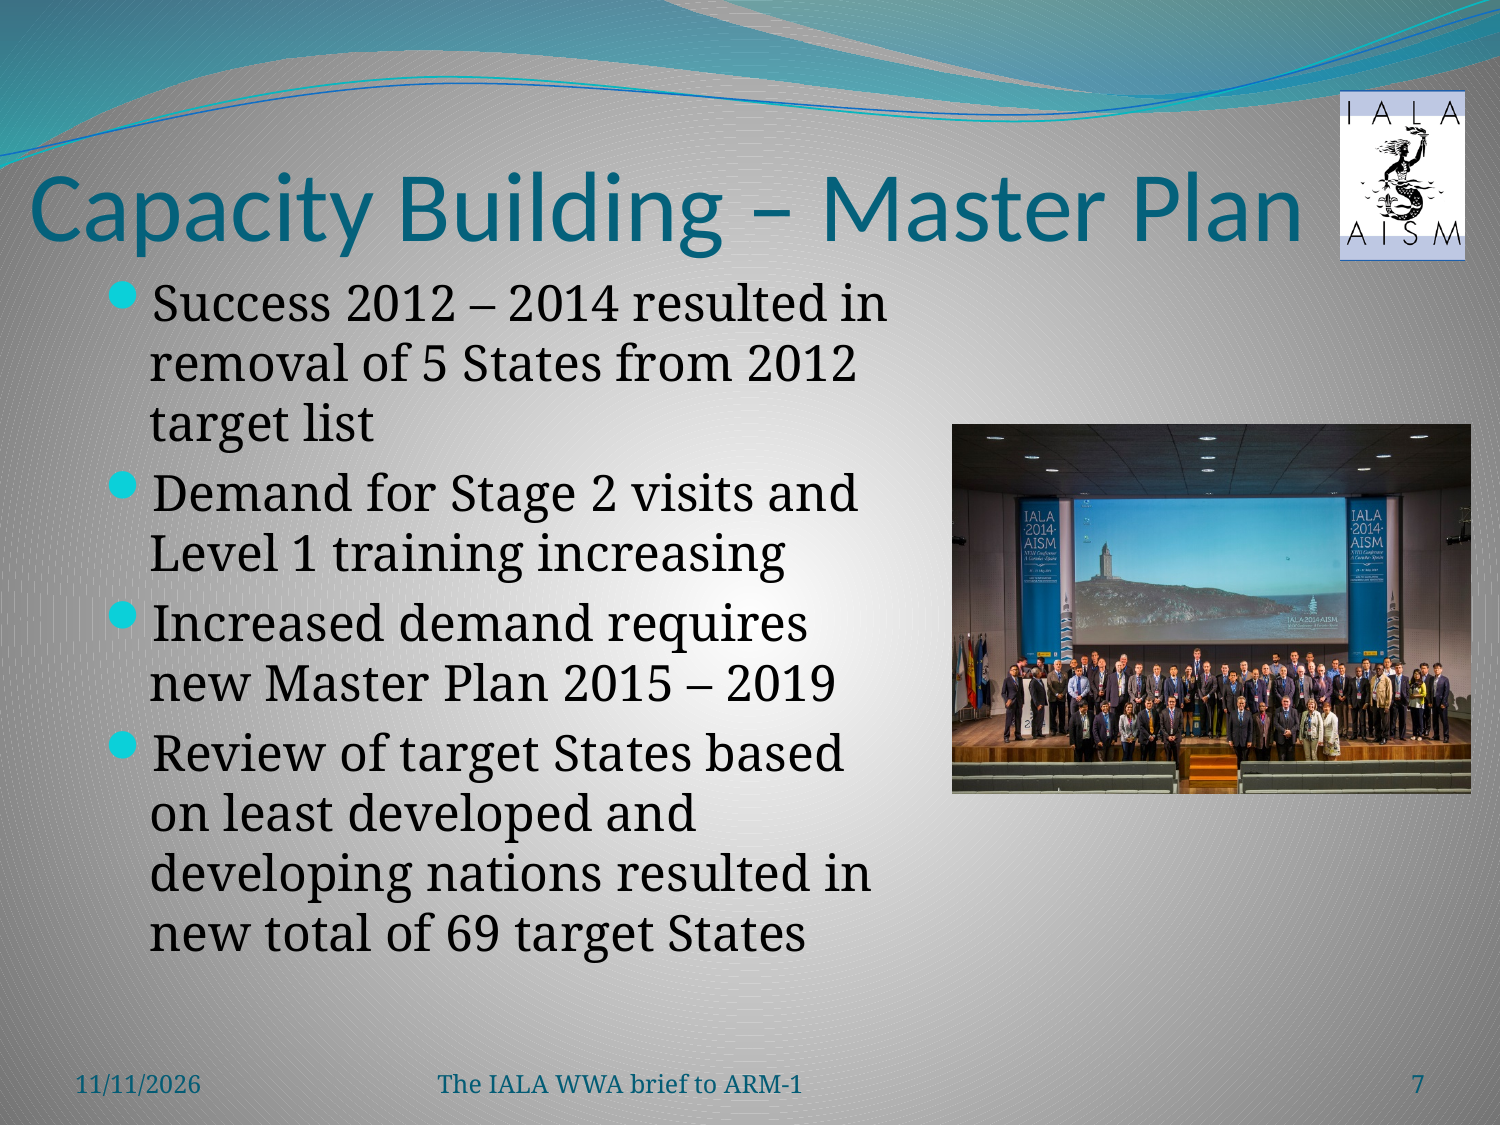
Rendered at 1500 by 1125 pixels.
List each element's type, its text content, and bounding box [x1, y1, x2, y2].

picture [1340, 90, 1465, 261]
list Success 2012 – 2014 resulted in removal of 5 States from 2012 target list Demand for Stage 2 visits and Level 1 training increasing Increased demand requires new Master Plan 2015 – 2019 Review of target States based on least developed and developing nations resulted in new total of 69 target States [90, 263, 924, 1050]
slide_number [75, 1042, 425, 1103]
slide_number 7 [1299, 1042, 1425, 1103]
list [951, 423, 1472, 795]
footer The IALA WWA brief to ARM-1 [437, 1042, 988, 1103]
title Capacity Building – Master Plan [29, 101, 1329, 262]
